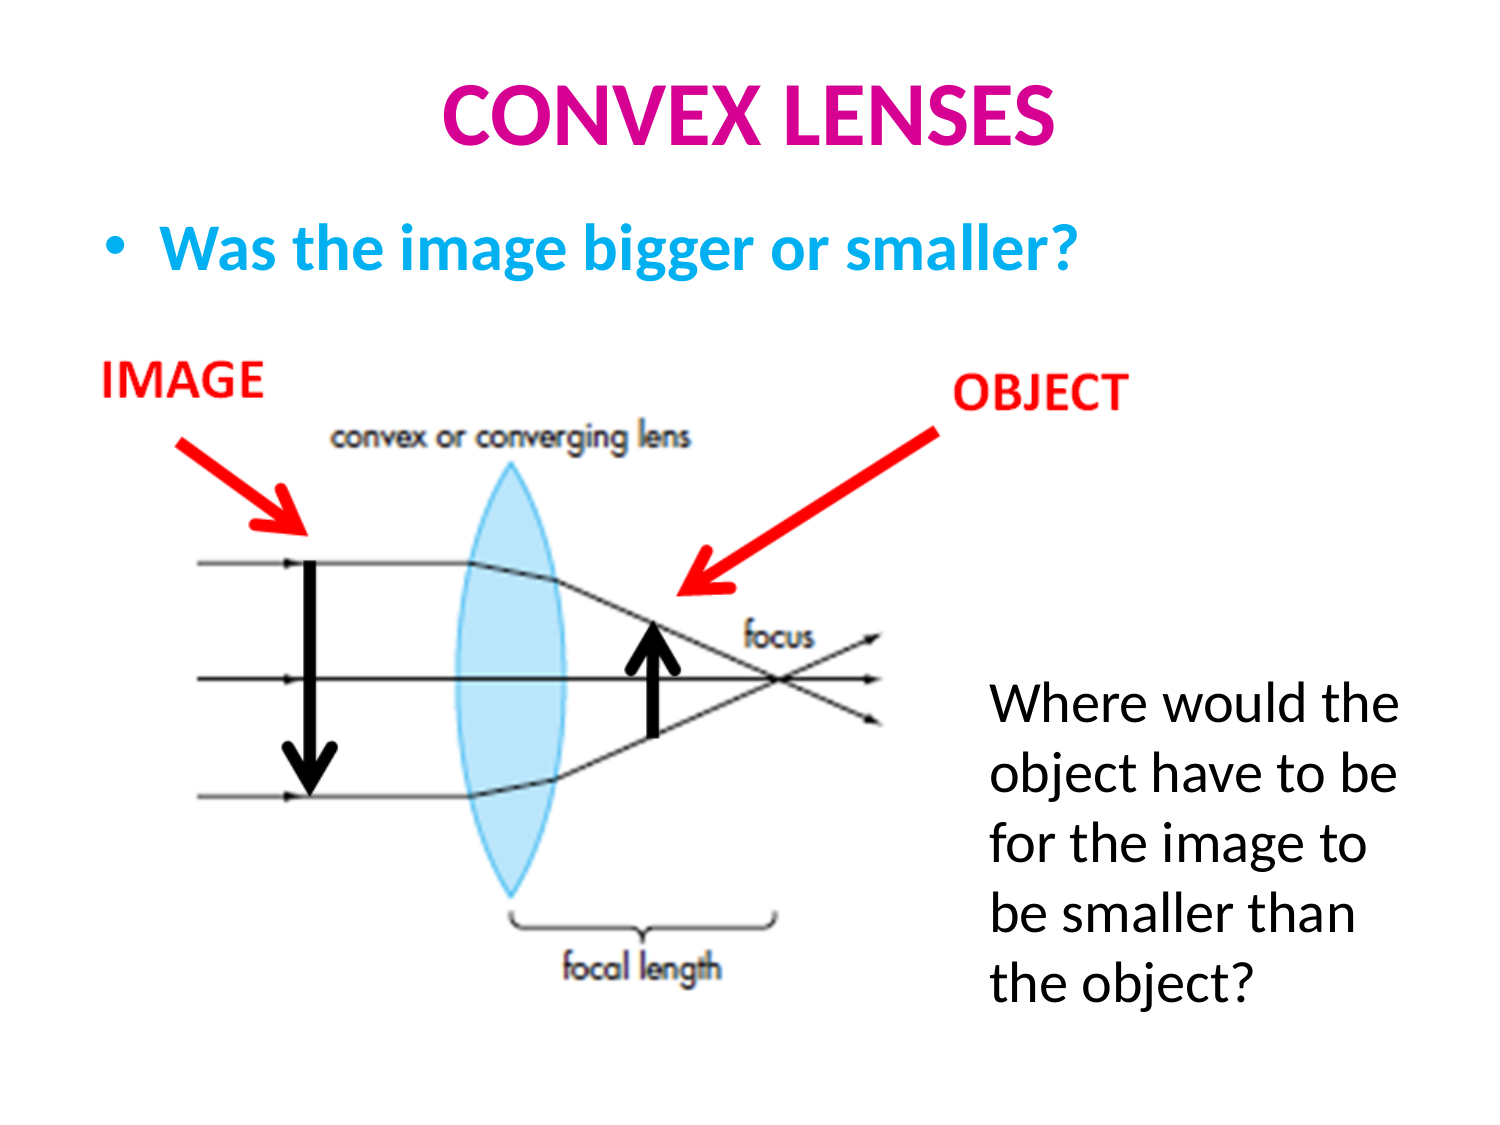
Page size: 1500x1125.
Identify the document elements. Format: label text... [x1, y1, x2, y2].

text_box Was the image bigger or smaller? [88, 196, 1258, 315]
title CONVEX LENSES [75, 45, 1425, 173]
text_box Where would the object have to be for the image to be smaller than the object? [1227, 656, 1436, 1022]
picture [64, 326, 1223, 1047]
